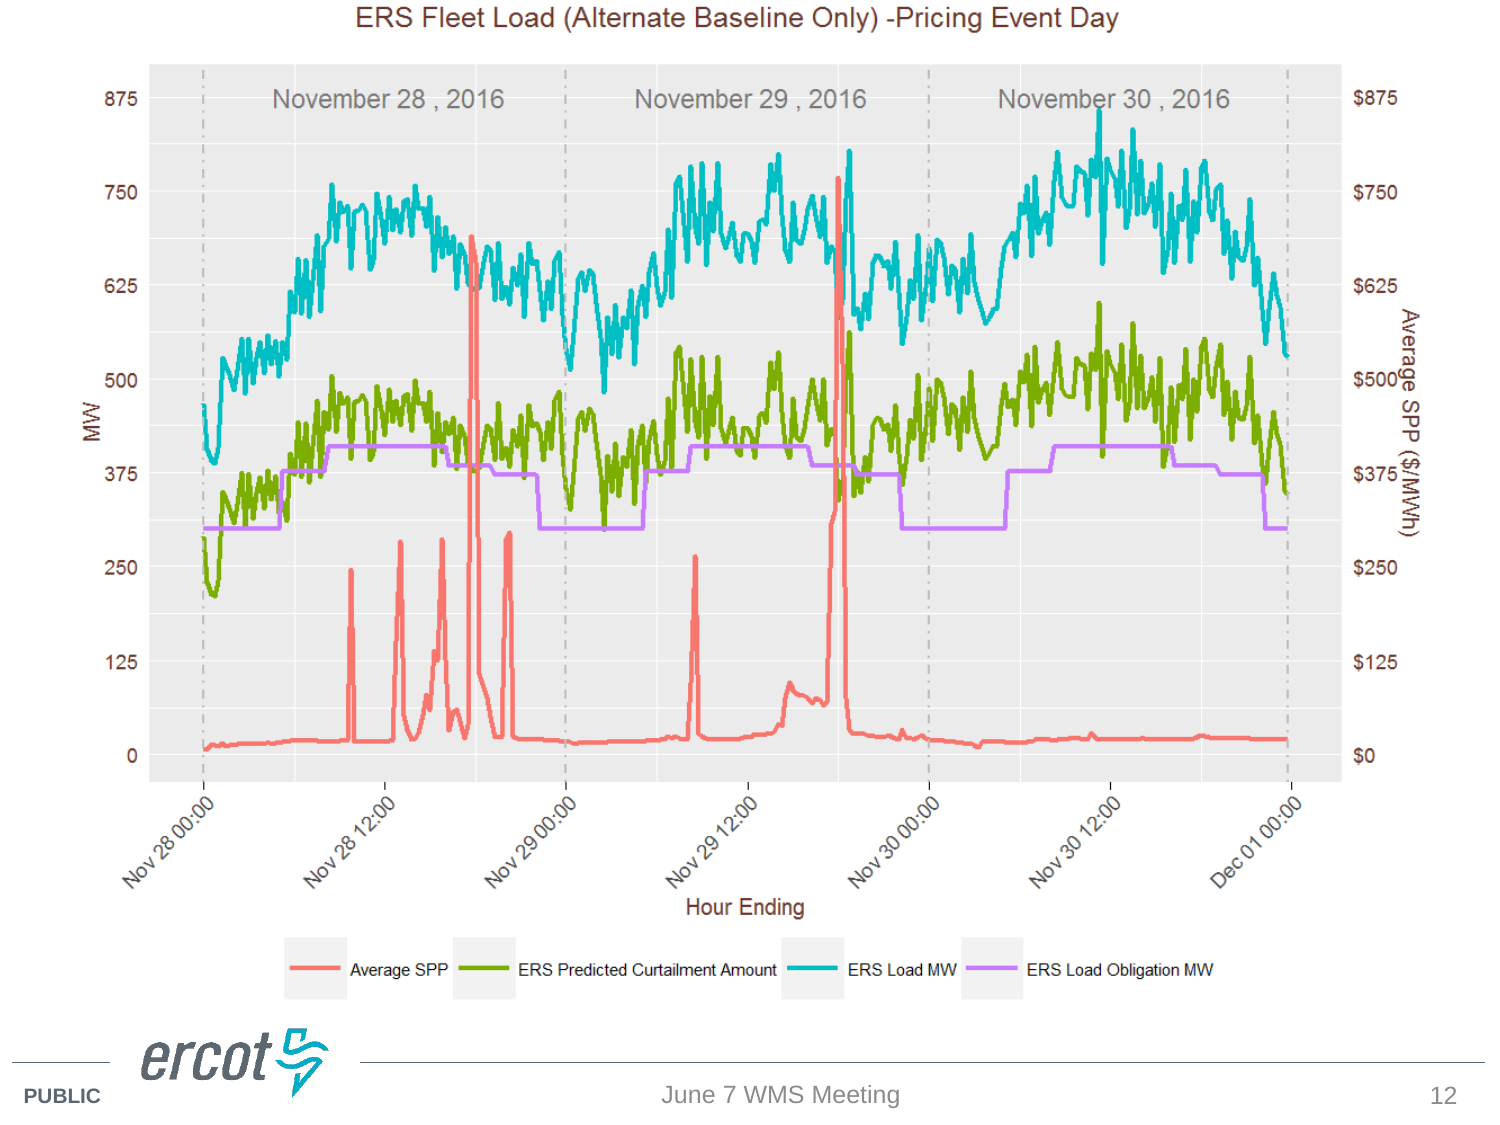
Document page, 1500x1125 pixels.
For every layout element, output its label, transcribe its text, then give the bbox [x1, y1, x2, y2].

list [74, 0, 1426, 1013]
picture [137, 1024, 332, 1100]
slide_number 12 [1400, 1076, 1488, 1113]
footer June 7 WMS Meeting [450, 1074, 1113, 1113]
